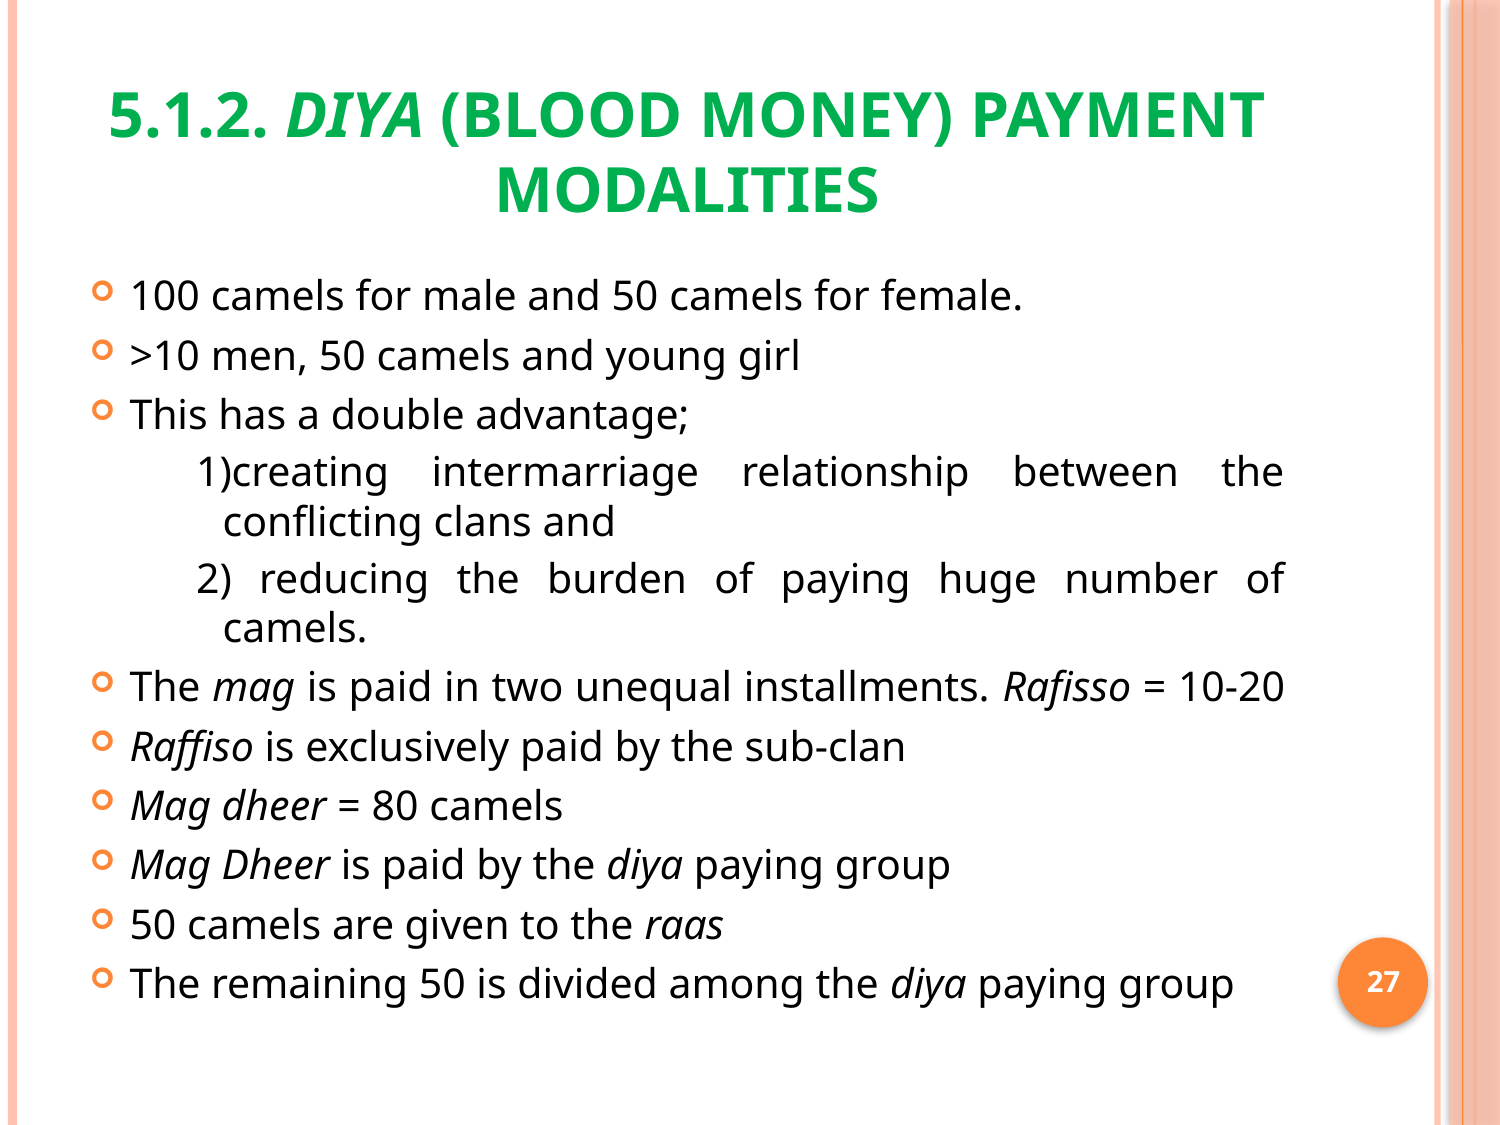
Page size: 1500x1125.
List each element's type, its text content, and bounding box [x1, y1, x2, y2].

title 5.1.2. Diya (Blood Money) payment modalities [75, 45, 1300, 233]
list 100 camels for male and 50 camels for female. >10 men, 50 camels and young girl This has a double advantage; 1)creating intermarriage relationship between the conflicting clans and 2) reducing the burden of paying huge number of camels. The mag is paid in two unequal installments. Rafisso = 10-20 Raffiso is exclusively paid by the sub-clan Mag dheer = 80 camels Mag Dheer is paid by the diya paying group 50 camels are given to the raas The remaining 50 is divided among the diya paying group [75, 262, 1300, 1062]
slide_number 27 [1333, 940, 1434, 1027]
